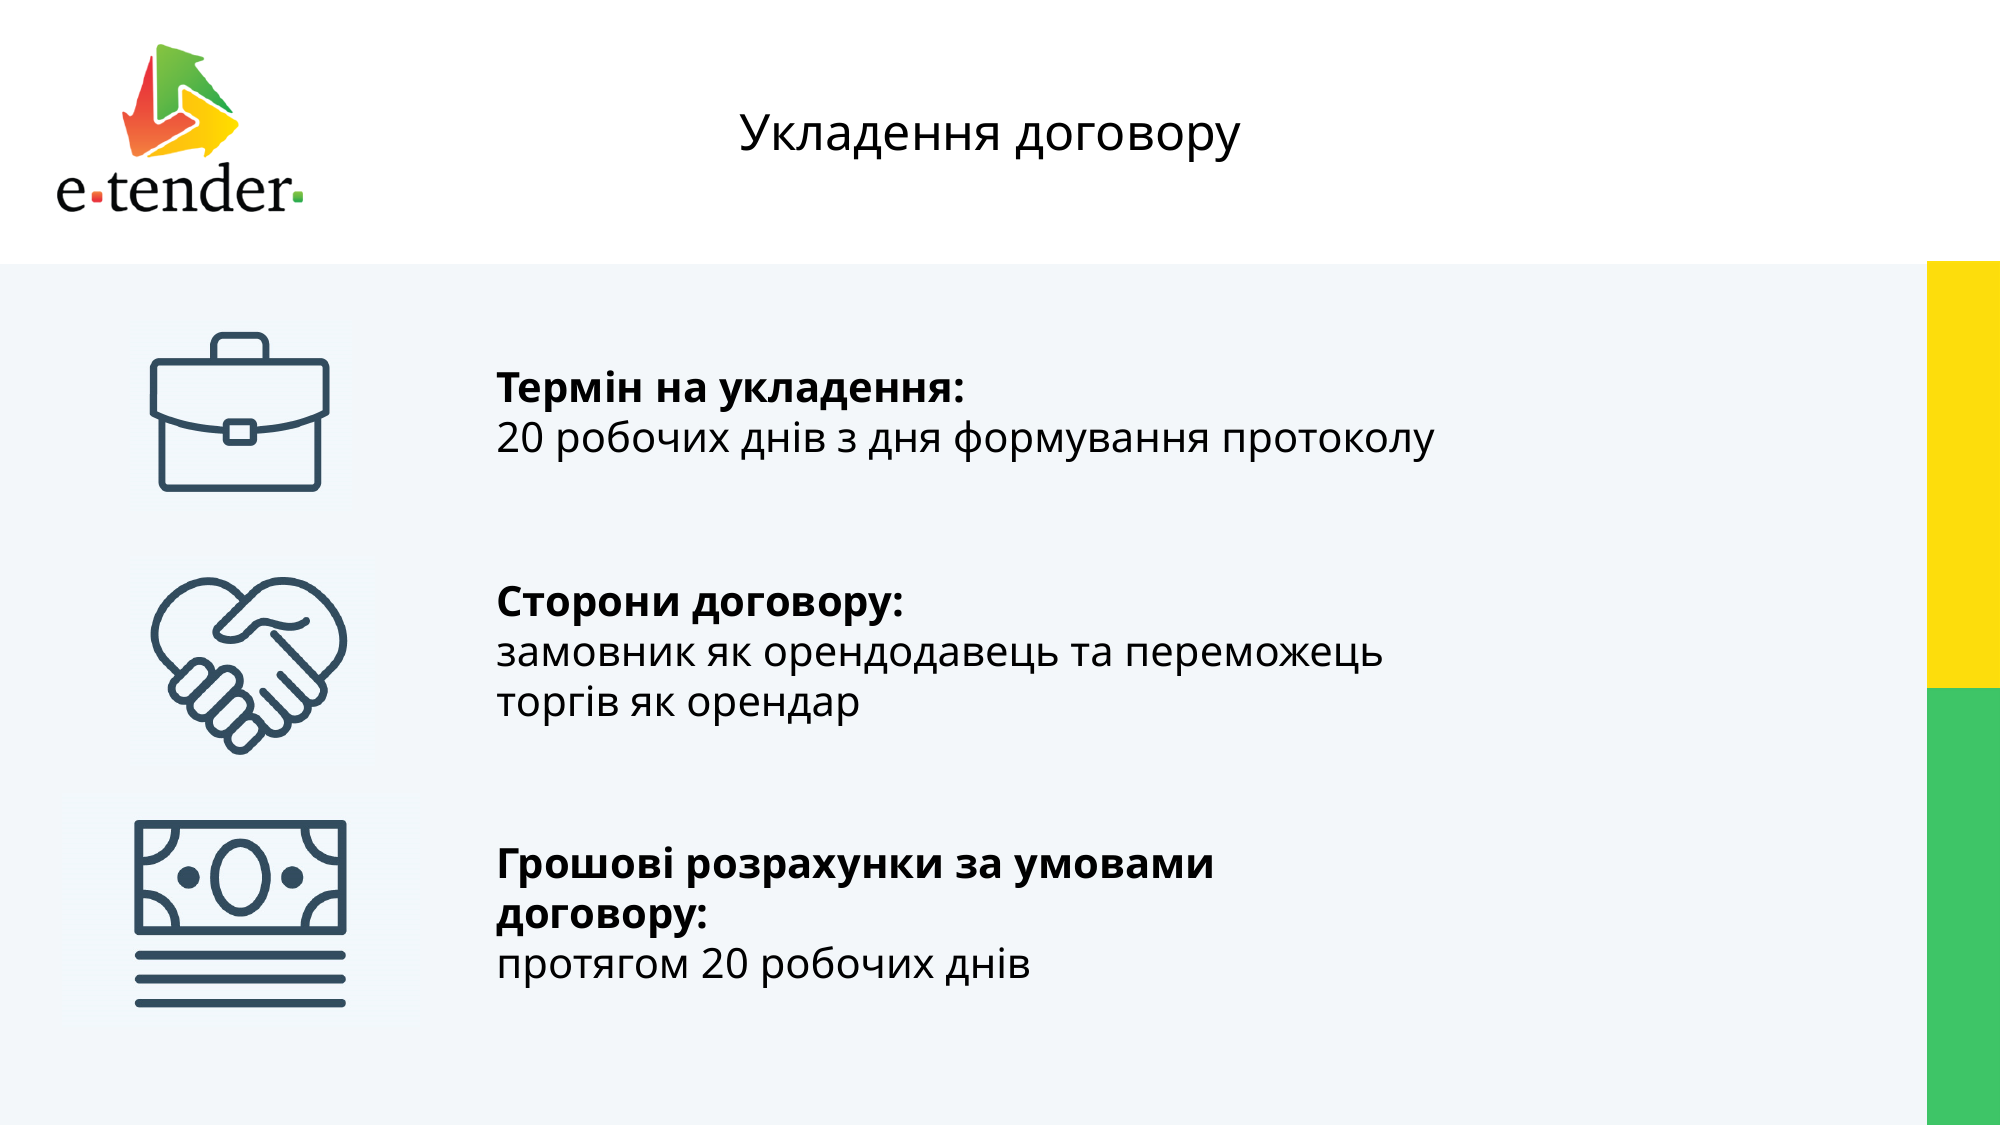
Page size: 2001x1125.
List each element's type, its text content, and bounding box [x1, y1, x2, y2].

picture [0, 264, 2000, 1125]
text_box Укладення договору [724, 93, 1269, 168]
picture [46, 0, 309, 262]
